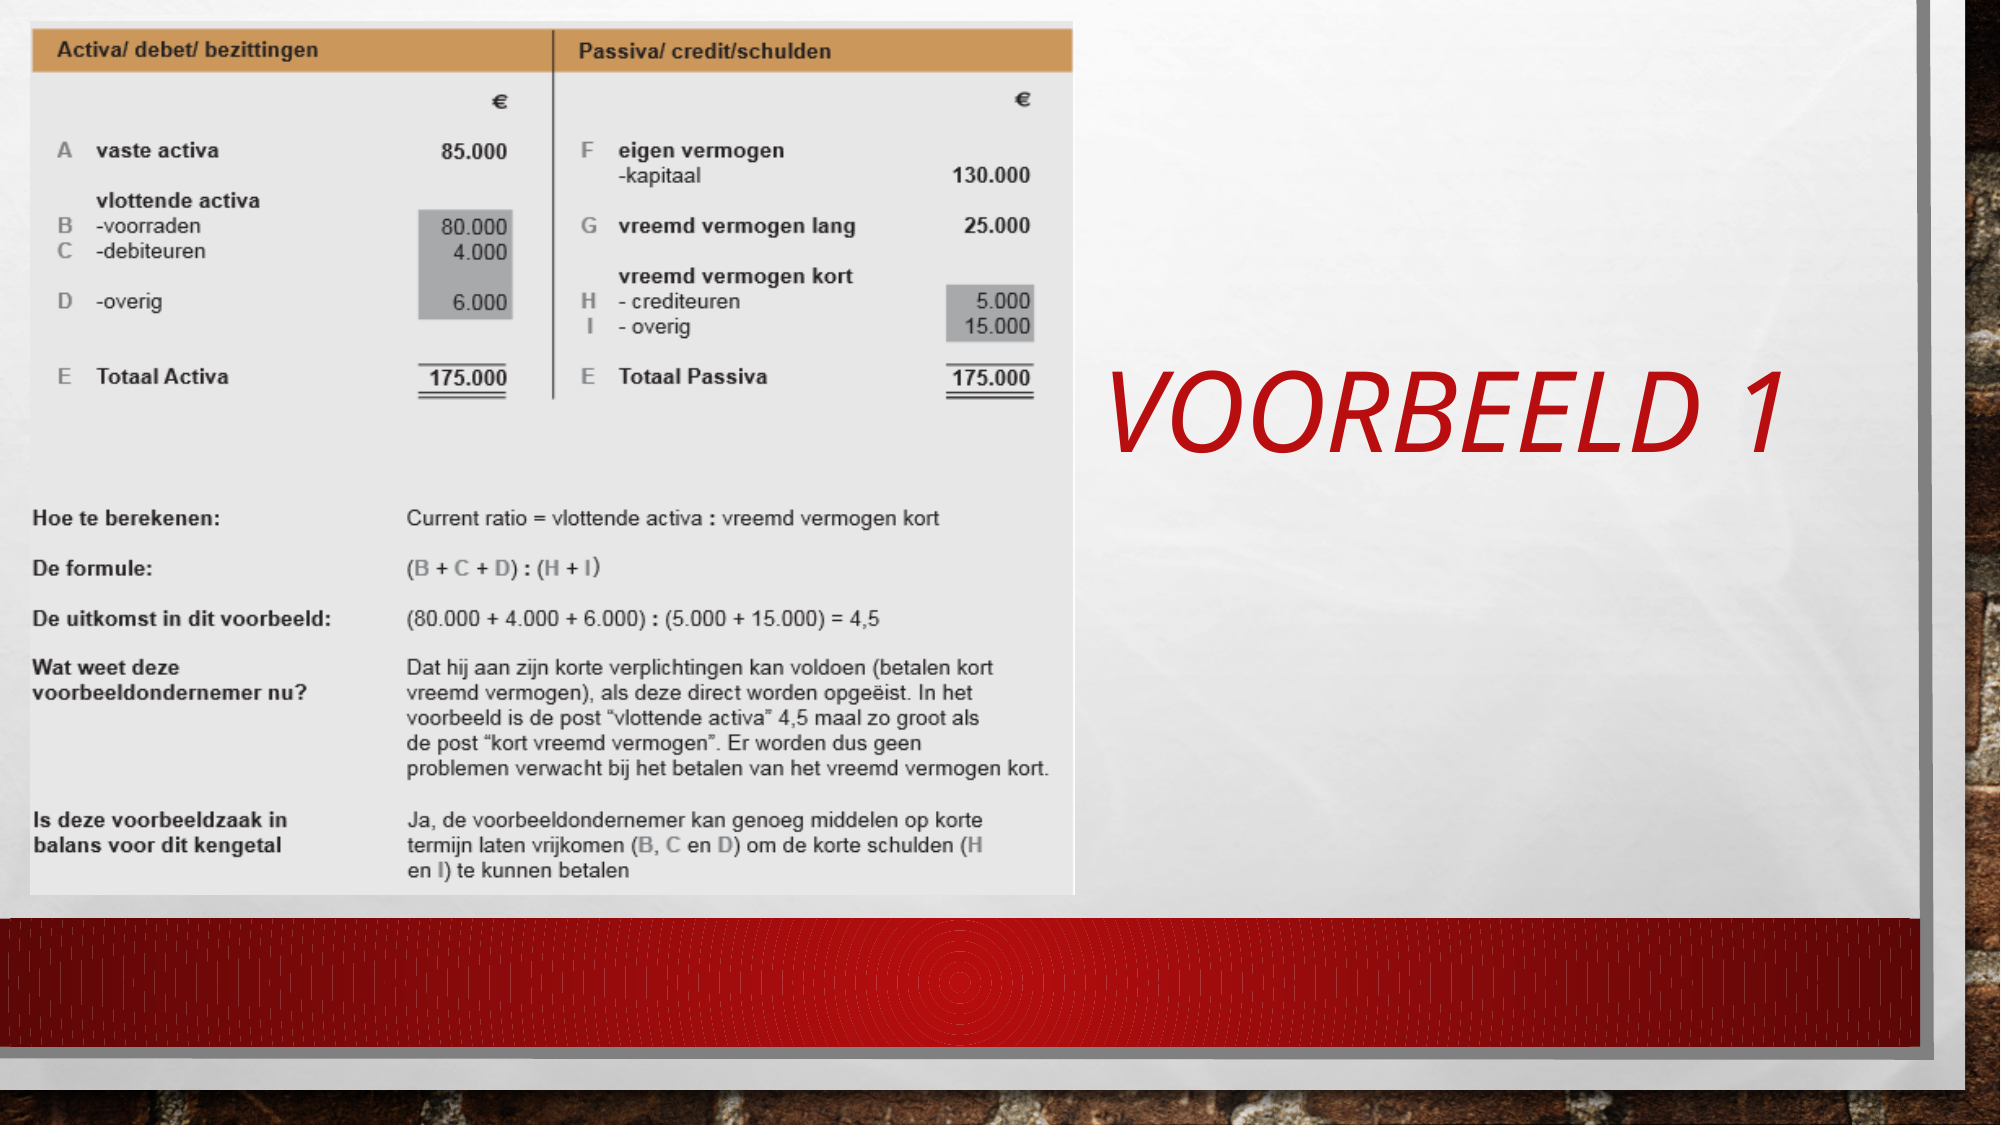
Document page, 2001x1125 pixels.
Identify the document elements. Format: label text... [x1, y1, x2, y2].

title Voorbeeld 1 [1087, 90, 1872, 877]
picture [0, 0, 2000, 1125]
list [30, 21, 1075, 895]
